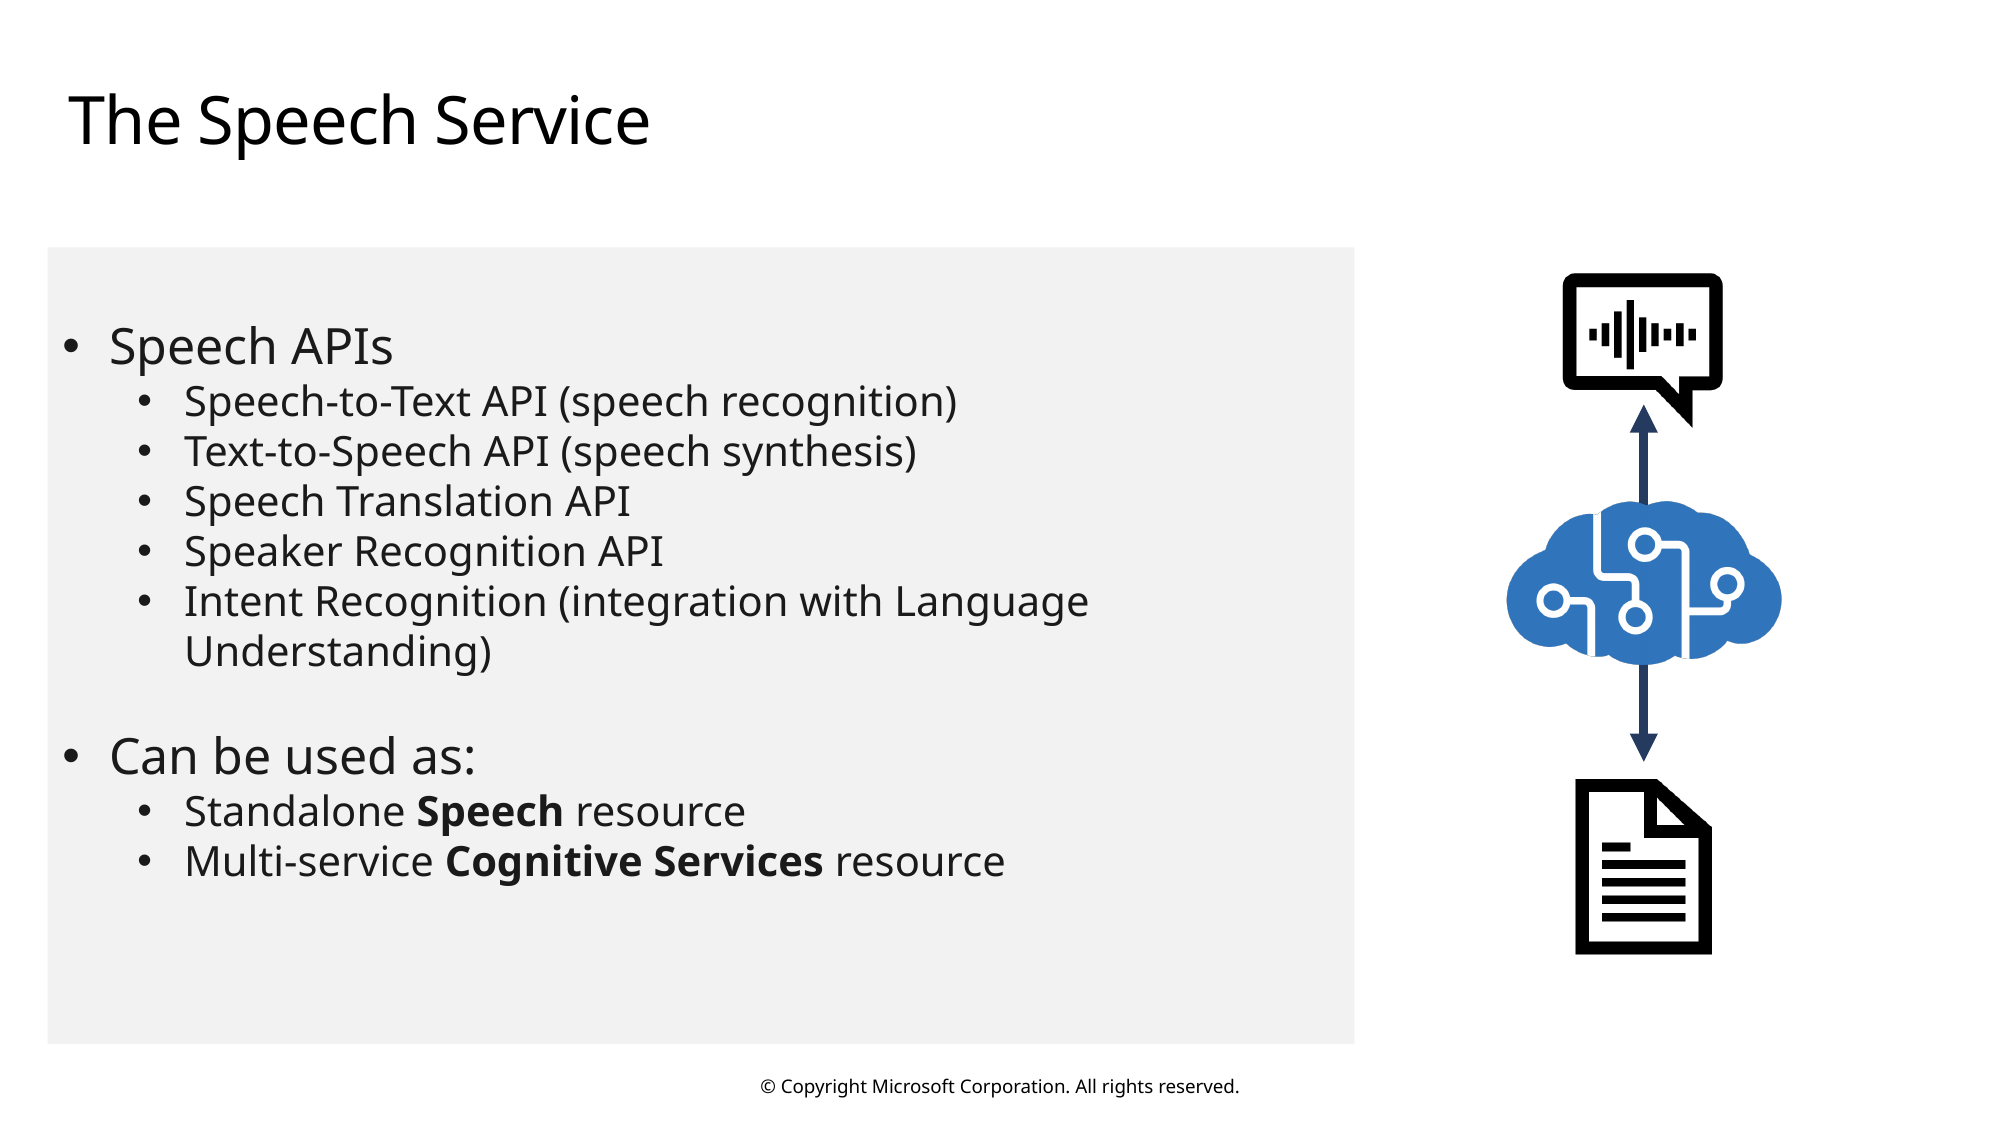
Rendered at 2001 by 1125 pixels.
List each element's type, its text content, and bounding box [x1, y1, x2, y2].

text_box Speech APIs Speech-to-Text API (speech recognition) Text-to-Speech API (speech synthesis) Speech Translation API Speaker Recognition API Intent Recognition (integration with Language Understanding) Can be used as: Standalone Speech resource Multi-service Cognitive Services resource [47, 247, 1355, 1044]
picture [1505, 501, 1782, 665]
title The Speech Service [68, 72, 1930, 184]
picture [1538, 761, 1750, 973]
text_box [1535, 240, 1750, 454]
